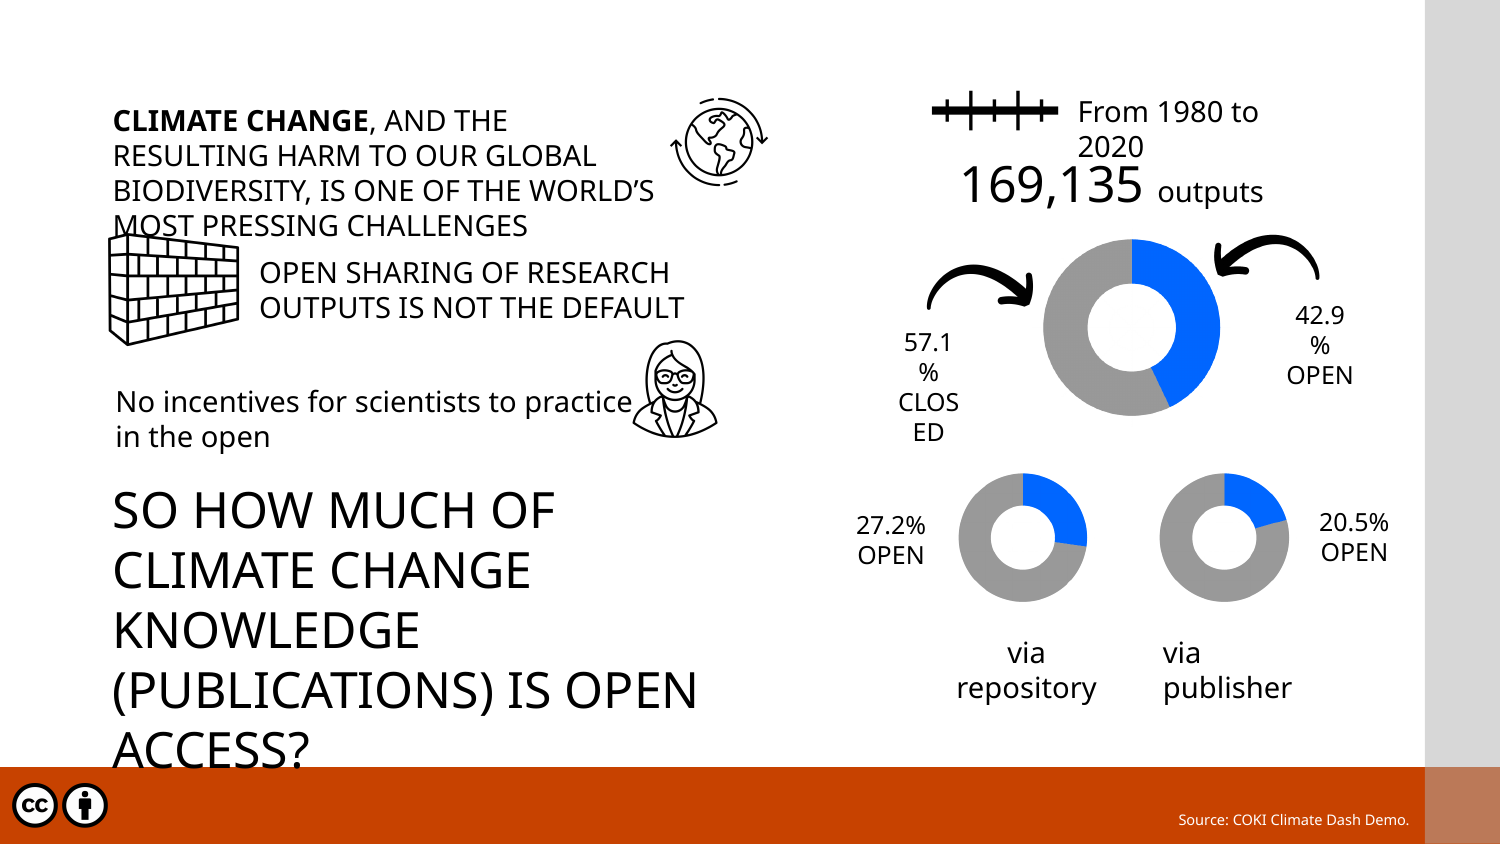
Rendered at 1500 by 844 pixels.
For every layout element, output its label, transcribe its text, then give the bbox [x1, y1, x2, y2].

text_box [844, 464, 1127, 686]
list Source: COKI Climate Dash Demo. [119, 768, 1424, 844]
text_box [882, 198, 1367, 427]
text_box SO HOW MUCH OF CLIMATE CHANGE KNOWLEDGE (PUBLICATIONS) IS OPEN ACCESS? [97, 463, 755, 794]
picture [12, 783, 58, 828]
picture [664, 86, 774, 197]
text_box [65, 181, 817, 398]
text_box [856, 42, 1367, 229]
picture [62, 783, 108, 828]
text_box [1424, 0, 1500, 844]
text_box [1147, 464, 1402, 686]
text_box CLIMATE CHANGE, AND THE RESULTING HARM TO OUR GLOBAL BIODIVERSITY, IS ONE OF THE WORLD’S MOST PRESSING CHALLENGES [97, 87, 662, 180]
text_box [103, 334, 731, 445]
